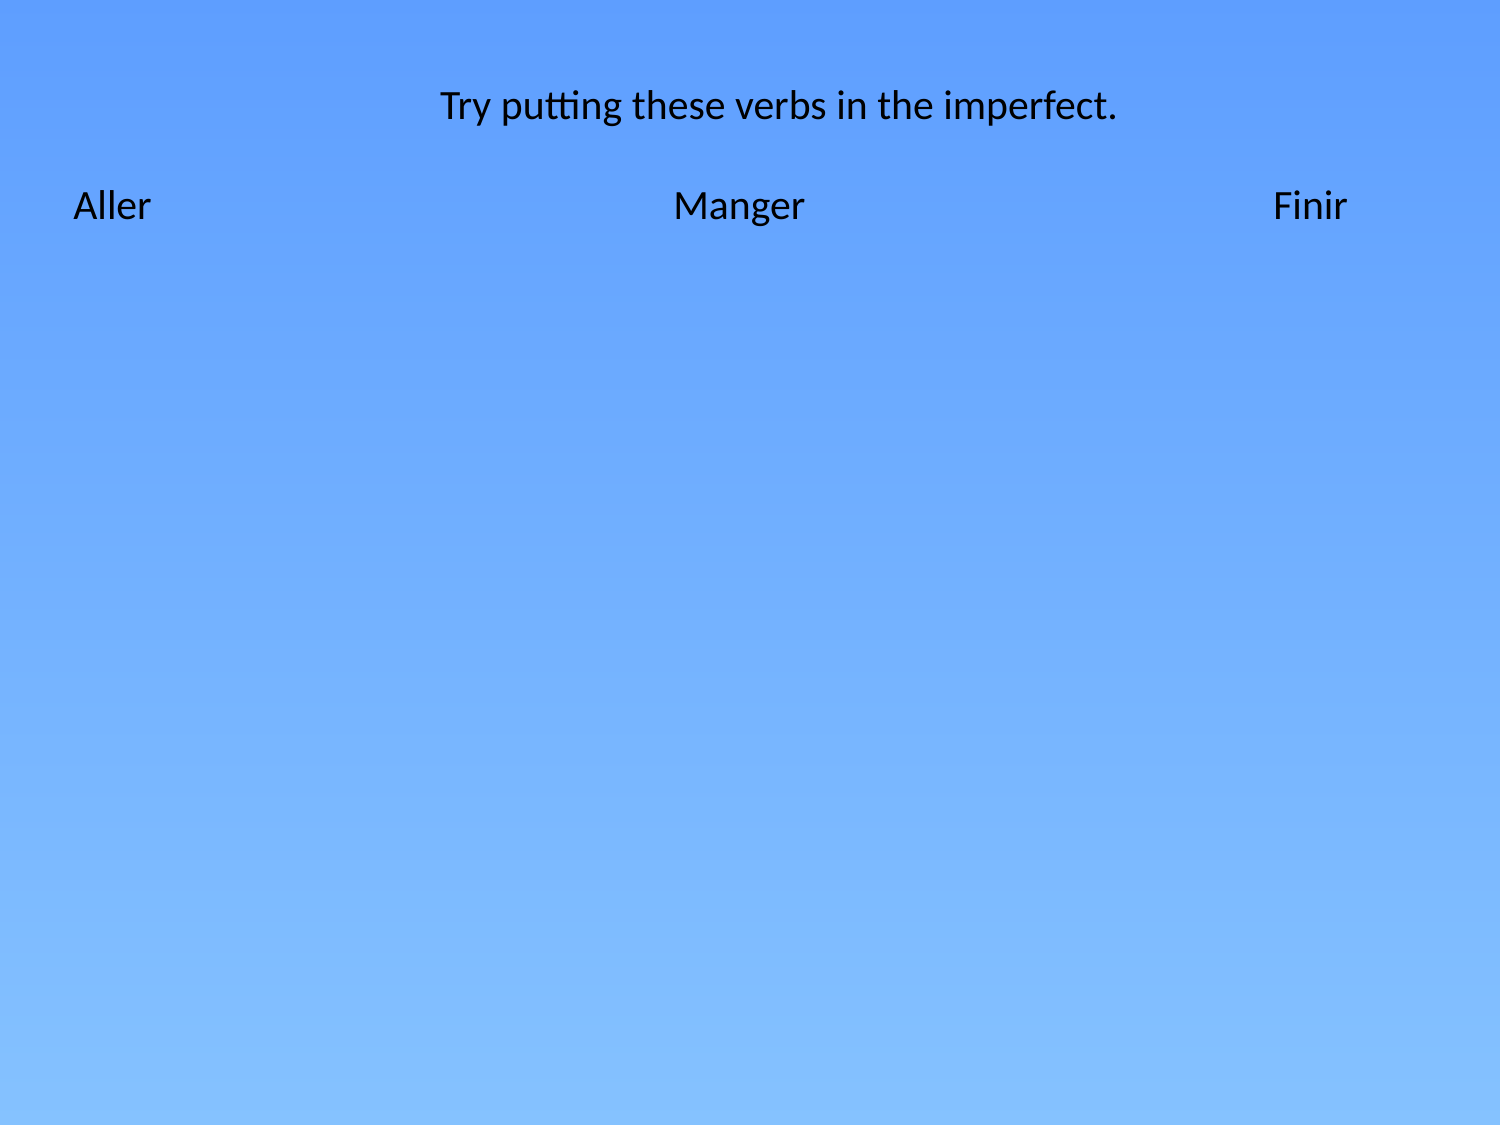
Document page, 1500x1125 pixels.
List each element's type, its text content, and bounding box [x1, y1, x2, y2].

text_box Try putting these verbs in the imperfect. Aller Manger Finir [58, 70, 1500, 1036]
